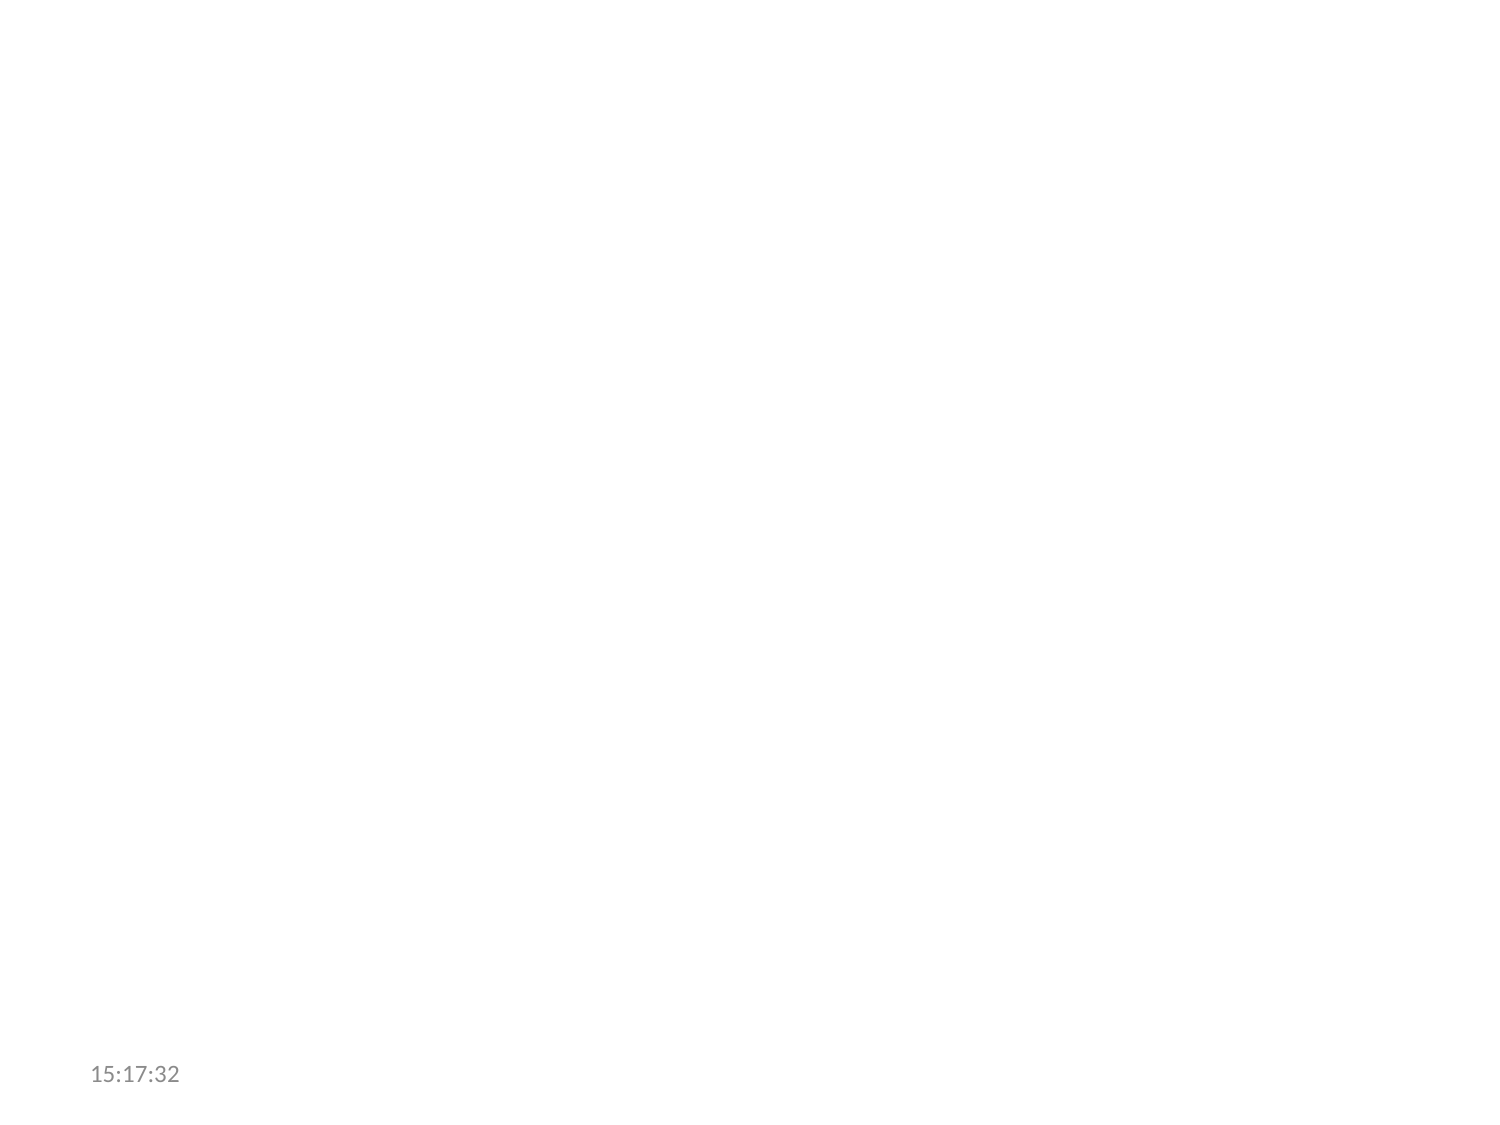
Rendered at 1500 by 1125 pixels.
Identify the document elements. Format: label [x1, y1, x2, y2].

slide_number [75, 1042, 425, 1103]
